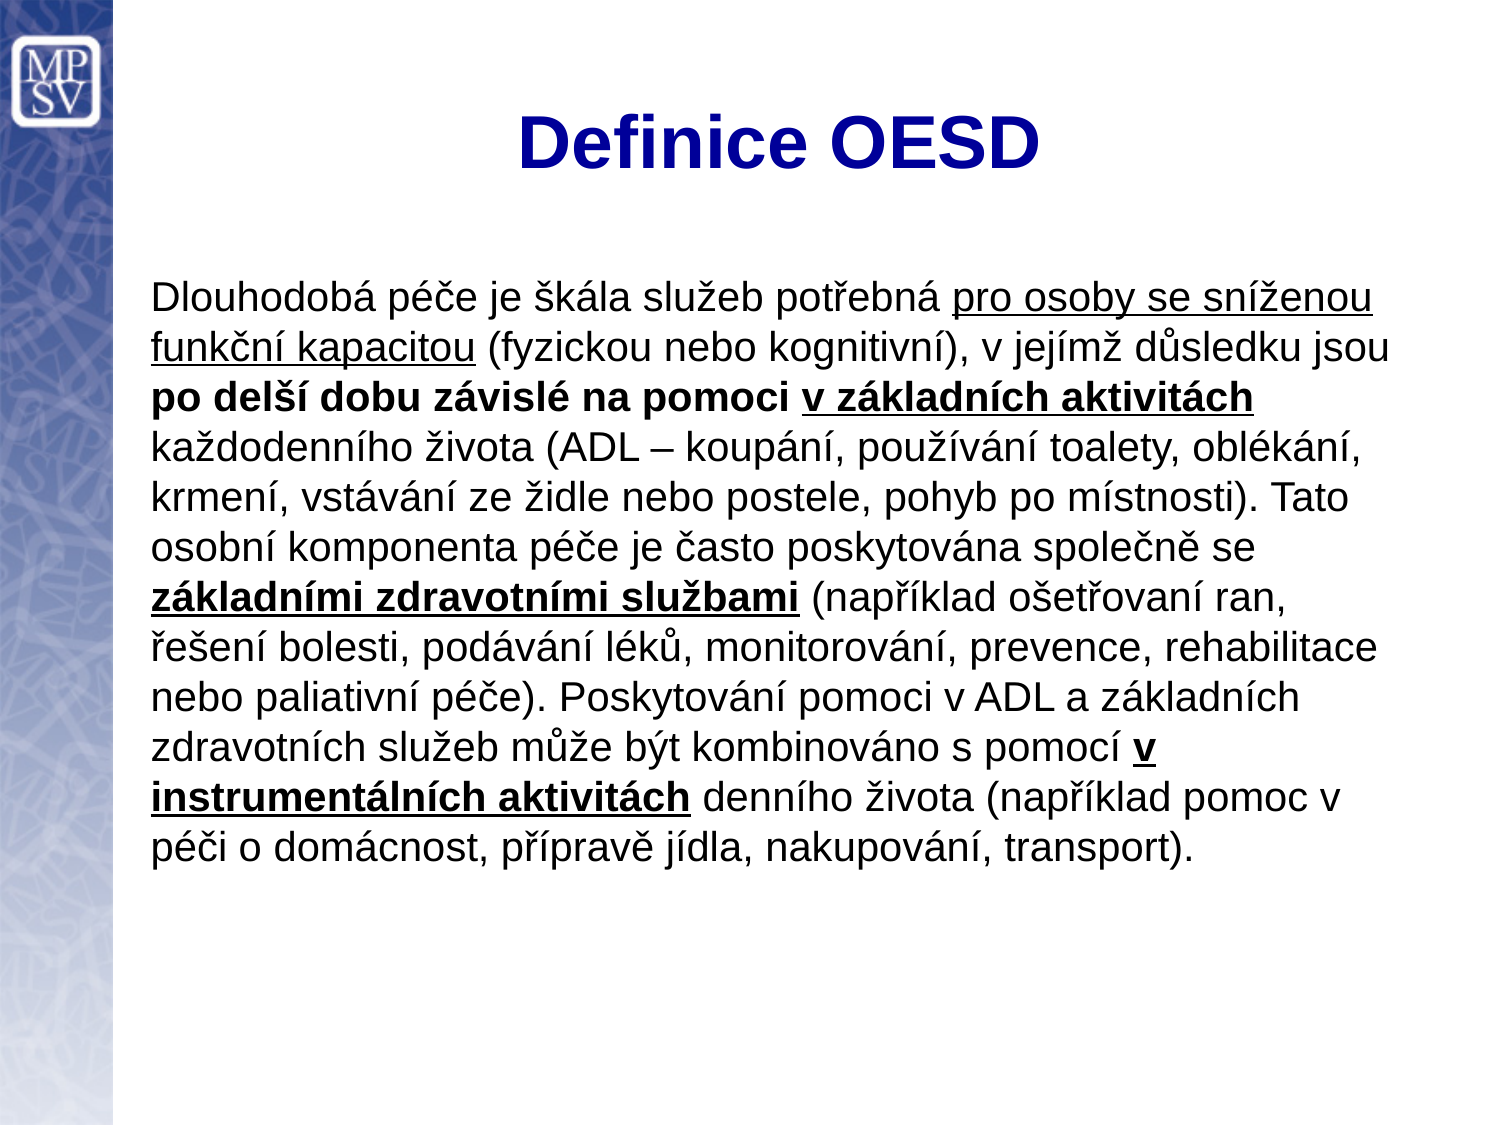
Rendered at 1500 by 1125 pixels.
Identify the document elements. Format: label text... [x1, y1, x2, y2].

list Dlouhodobá péče je škála služeb potřebná pro osoby se sníženou funkční kapacitou (fyzickou nebo kognitivní), v jejímž důsledku jsou po delší dobu závislé na pomoci v základních aktivitách každodenního života (ADL – koupání, používání toalety, oblékání, krmení, vstávání ze židle nebo postele, pohyb po místnosti). Tato osobní komponenta péče je často poskytována společně se základními zdravotními službami (například ošetřovaní ran, řešení bolesti, podávání léků, monitorování, prevence, rehabilitace nebo paliativní péče). Poskytování pomoci v ADL a základních zdravotních služeb může být kombinováno s pomocí v instrumentálních aktivitách denního života (například pomoc v péči o domácnost, přípravě jídla, nakupování, transport). [135, 262, 1425, 1005]
picture [0, 0, 113, 1125]
title Definice OESD [135, 45, 1425, 233]
